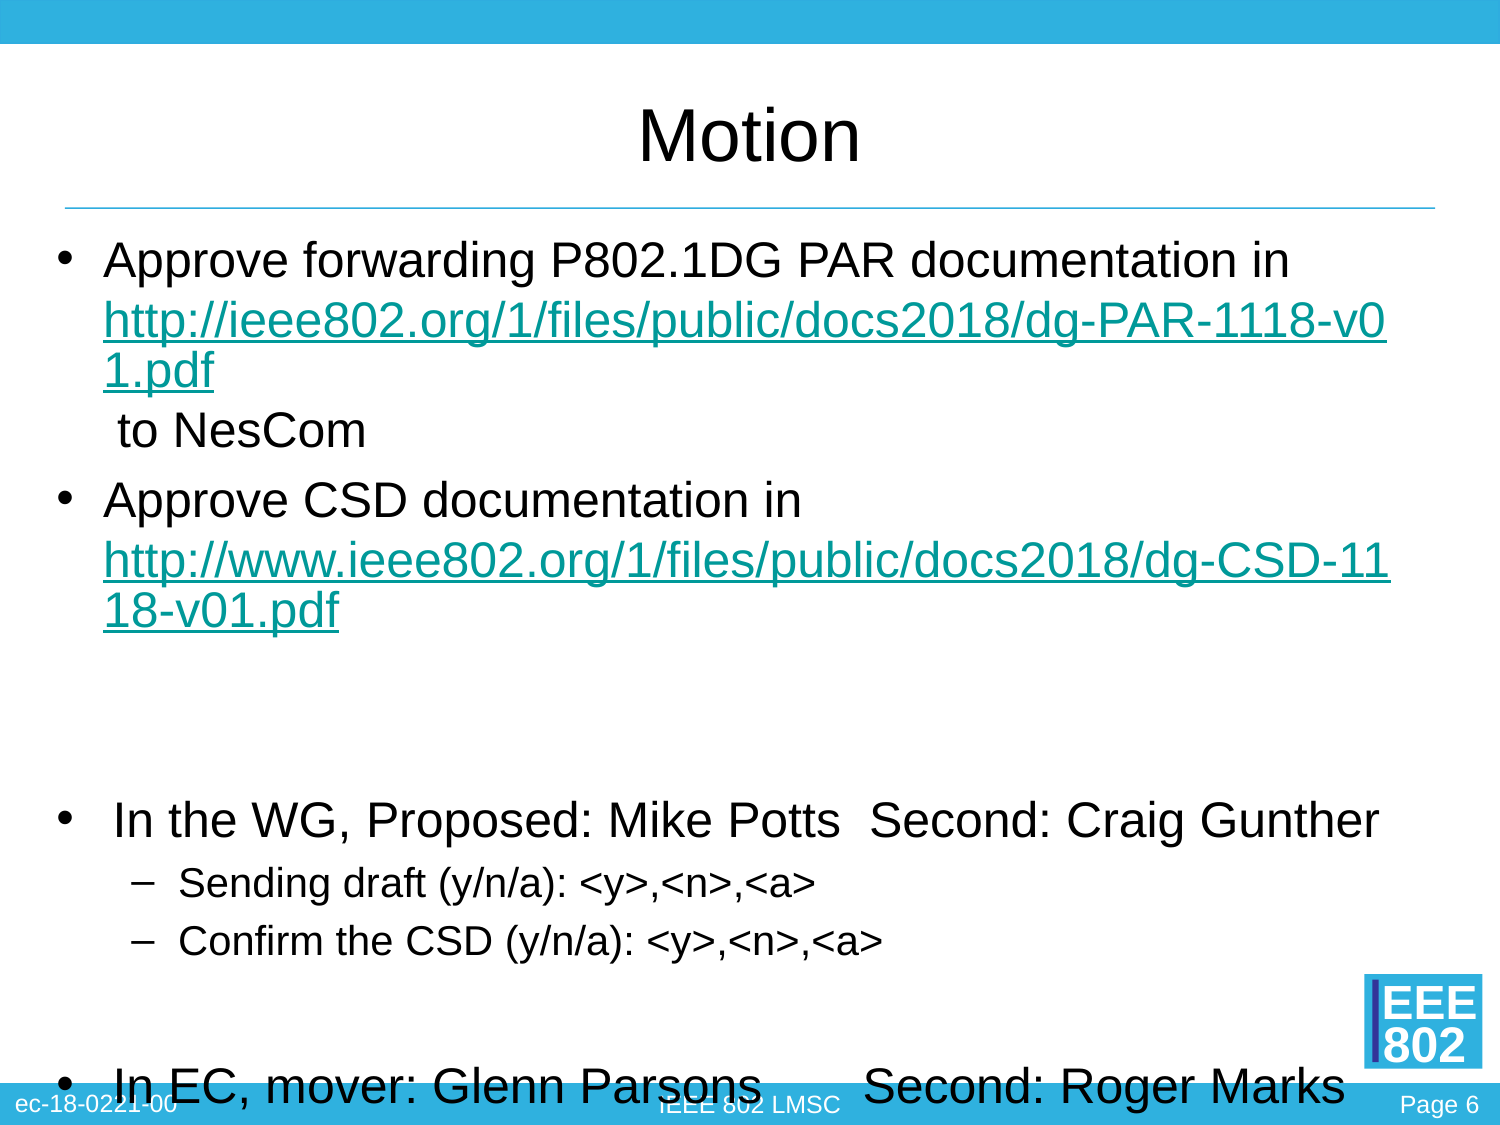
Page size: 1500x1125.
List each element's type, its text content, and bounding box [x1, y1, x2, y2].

list Approve forwarding P802.1DG PAR documentation in http://ieee802.org/1/files/public/docs2018/dg-PAR-1118-v01.pdf to NesCom Approve CSD documentation in http://www.ieee802.org/1/files/public/docs2018/dg-CSD-1118-v01.pdf In the WG, Proposed: Mike Potts Second: Craig Gunther Sending draft (y/n/a): <y>,<n>,<a> Confirm the CSD (y/n/a): <y>,<n>,<a> In EC, mover: Glenn Parsons Second: Roger Marks (y/n/a): <y>,<n>,<a> [41, 220, 1425, 1038]
title Motion [75, 66, 1425, 197]
